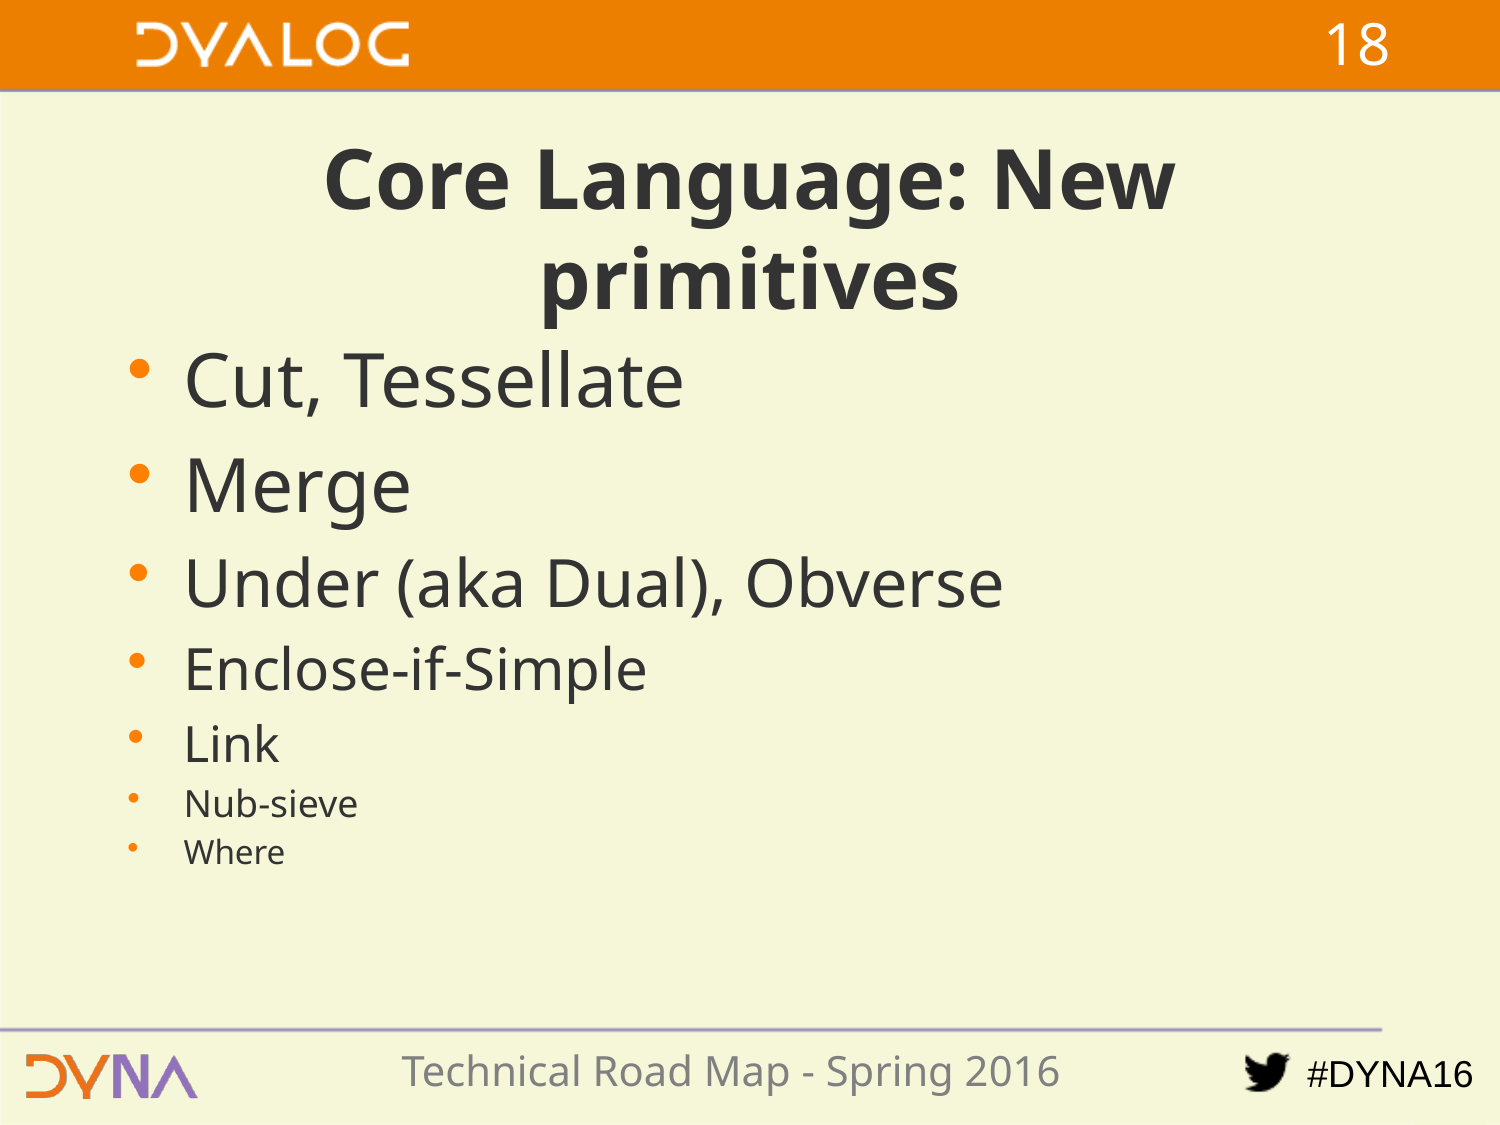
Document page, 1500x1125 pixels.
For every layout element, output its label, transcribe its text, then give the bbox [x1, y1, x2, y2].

slide_number 17 [1299, 0, 1406, 75]
footer Technical Road Map - Spring 2016 [249, 1037, 1213, 1113]
list Cut, Tessellate Merge Under (aka Dual), Obverse Enclose-if-Simple Link Nub-sieve Where [112, 324, 1388, 1000]
picture [0, 0, 1500, 1125]
title Core Language: New primitives [93, 118, 1407, 307]
